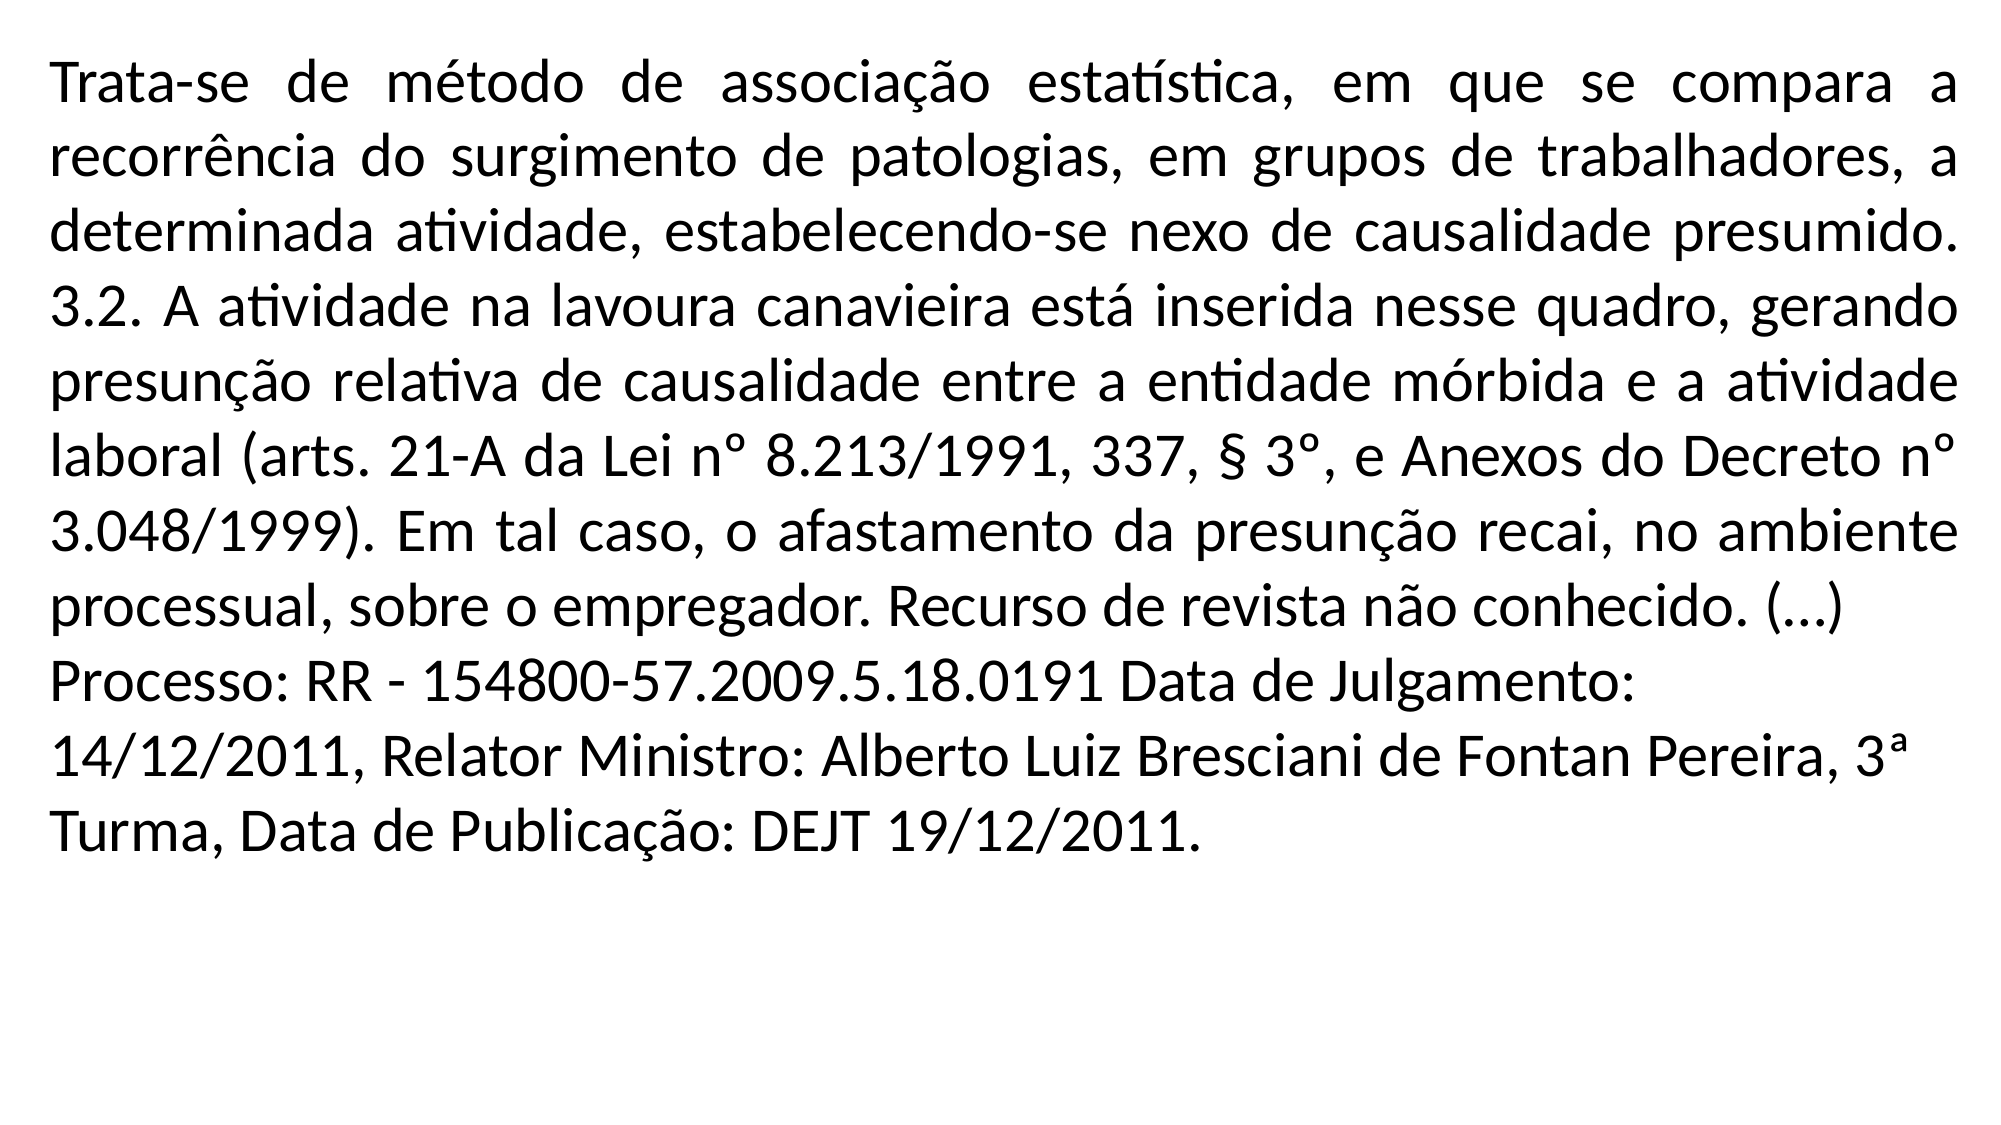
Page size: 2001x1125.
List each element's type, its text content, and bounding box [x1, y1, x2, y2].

text_box Trata-se de método de associação estatística, em que se compara a recorrência do surgimento de patologias, em grupos de trabalhadores, a determinada atividade, estabelecendo-se nexo de causalidade presumido. 3.2. A atividade na lavoura canavieira está inserida nesse quadro, gerando presunção relativa de causalidade entre a entidade mórbida e a atividade laboral (arts. 21-A da Lei nº 8.213/1991, 337, § 3º, e Anexos do Decreto nº 3.048/1999). Em tal caso, o afastamento da presunção recai, no ambiente processual, sobre o empregador. Recurso de revista não conhecido. (…) Processo: RR - 154800-57.2009.5.18.0191 Data de Julgamento: 14/12/2011, Relator Ministro: Alberto Luiz Bresciani de Fontan Pereira, 3ª Turma, Data de Publicação: DEJT 19/12/2011. [34, 32, 1977, 937]
